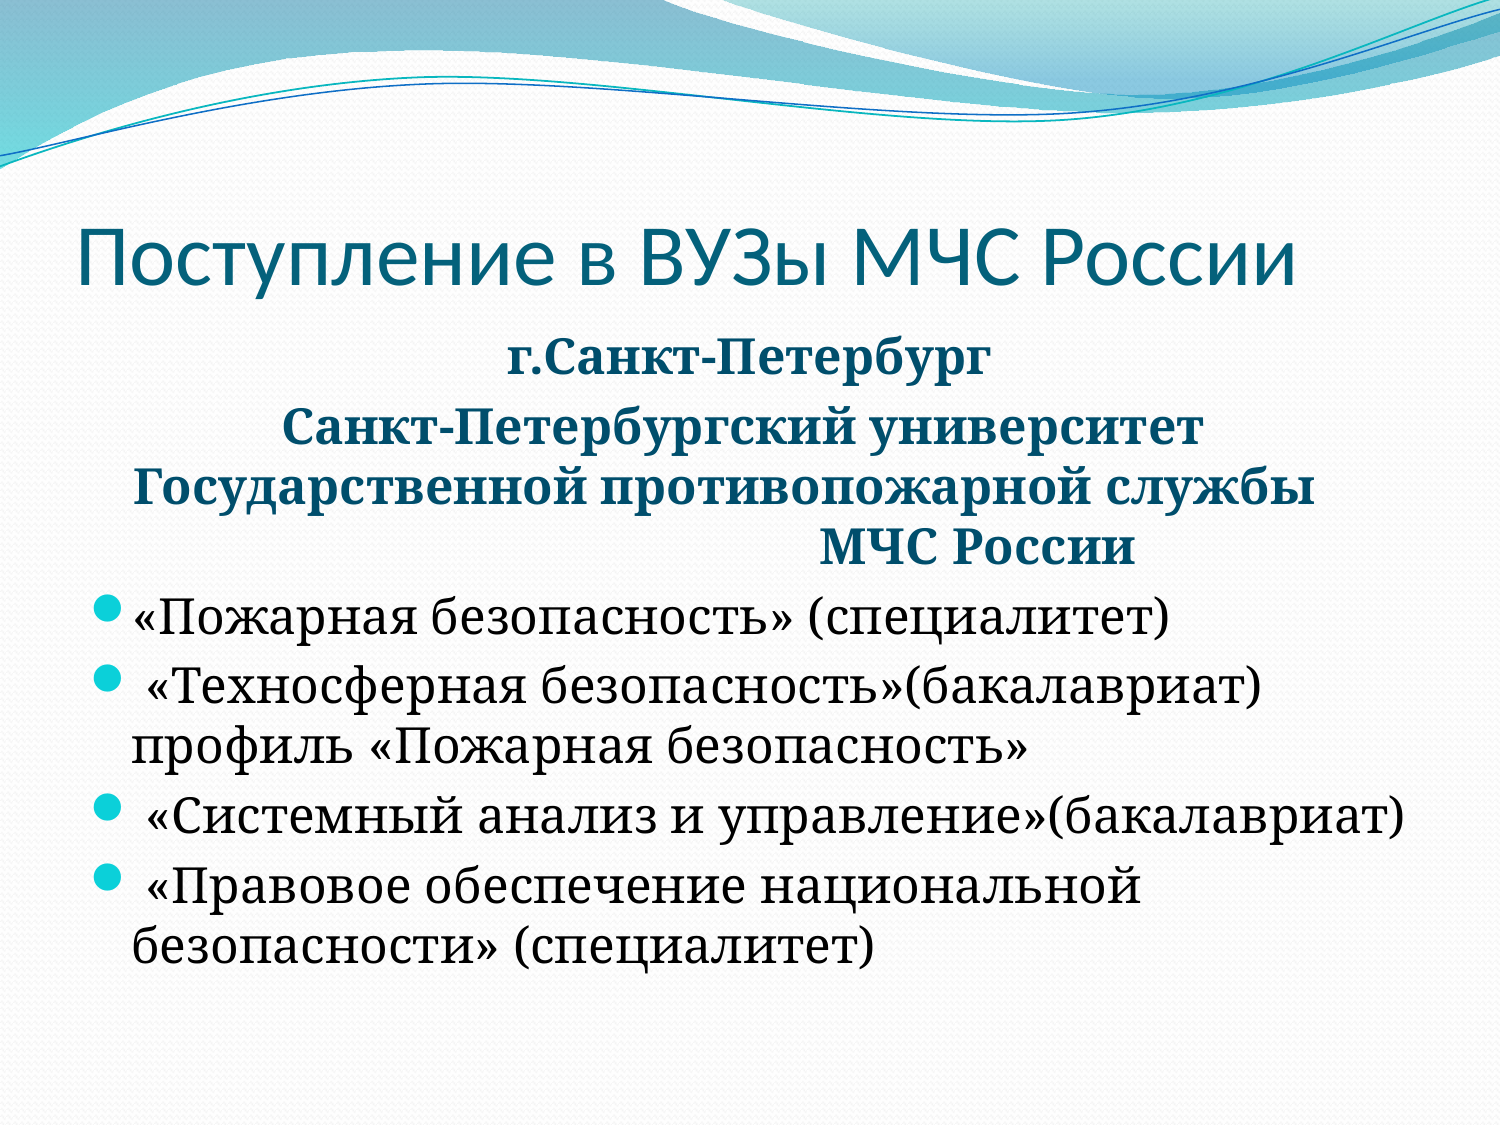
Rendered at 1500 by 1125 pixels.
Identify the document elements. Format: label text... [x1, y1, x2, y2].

list г.Санкт-Петербург Санкт-Петербургский университет Государственной противопожарной службы МЧС России «Пожарная безопасность» (специалитет) «Техносферная безопасность»(бакалавриат) профиль «Пожарная безопасность» «Системный анализ и управление»(бакалавриат) «Правовое обеспечение национальной безопасности» (специалитет) [75, 317, 1425, 1038]
title Поступление в ВУЗы МЧС России [75, 115, 1425, 303]
